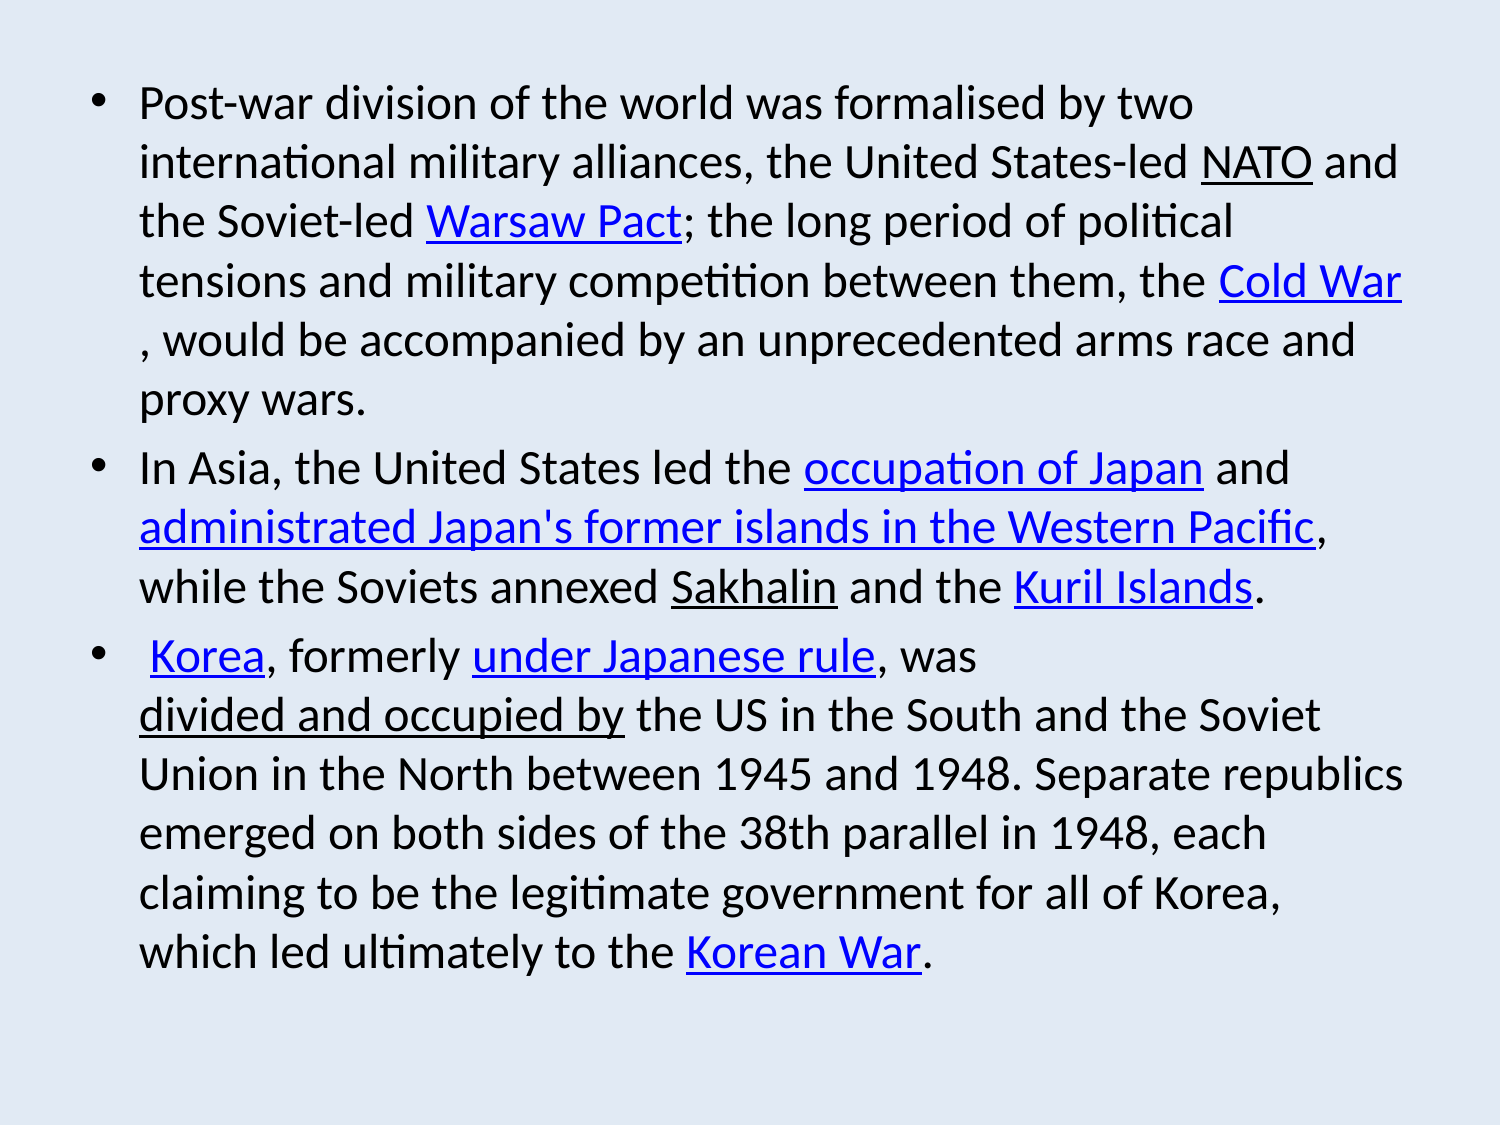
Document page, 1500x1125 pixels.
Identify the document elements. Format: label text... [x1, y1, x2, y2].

list Post-war division of the world was formalised by two international military alliances, the United States-led NATO and the Soviet-led Warsaw Pact; the long period of political tensions and military competition between them, the Cold War, would be accompanied by an unprecedented arms race and proxy wars. In Asia, the United States led the occupation of Japan and administrated Japan's former islands in the Western Pacific, while the Soviets annexed Sakhalin and the Kuril Islands. Korea, formerly under Japanese rule, was divided and occupied by the US in the South and the Soviet Union in the North between 1945 and 1948. Separate republics emerged on both sides of the 38th parallel in 1948, each claiming to be the legitimate government for all of Korea, which led ultimately to the Korean War. [75, 62, 1425, 1005]
